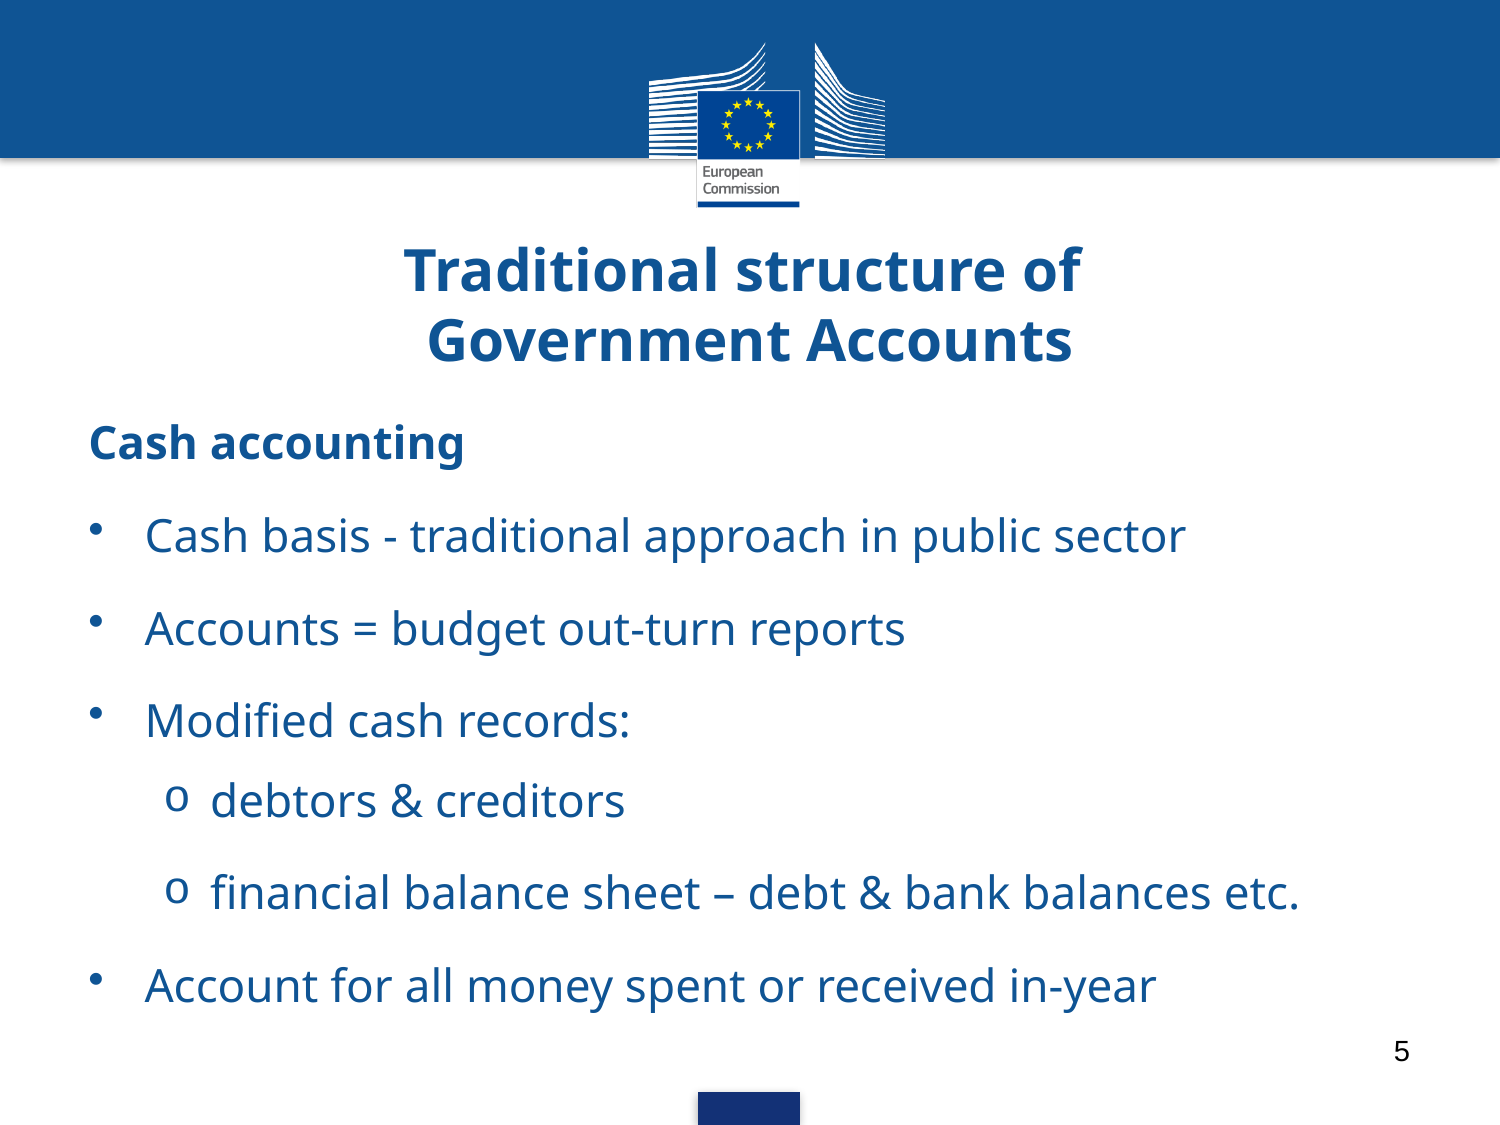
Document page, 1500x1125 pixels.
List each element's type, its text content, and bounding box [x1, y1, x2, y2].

slide_number 5 [1074, 1024, 1426, 1103]
list Cash accounting Cash basis - traditional approach in public sector Accounts = budget out-turn reports Modified cash records: debtors & creditors financial balance sheet – debt & bank balances etc. Account for all money spent or received in-year [73, 406, 1424, 1047]
picture [649, 42, 885, 208]
title Traditional structure of Government Accounts [0, 209, 1500, 398]
